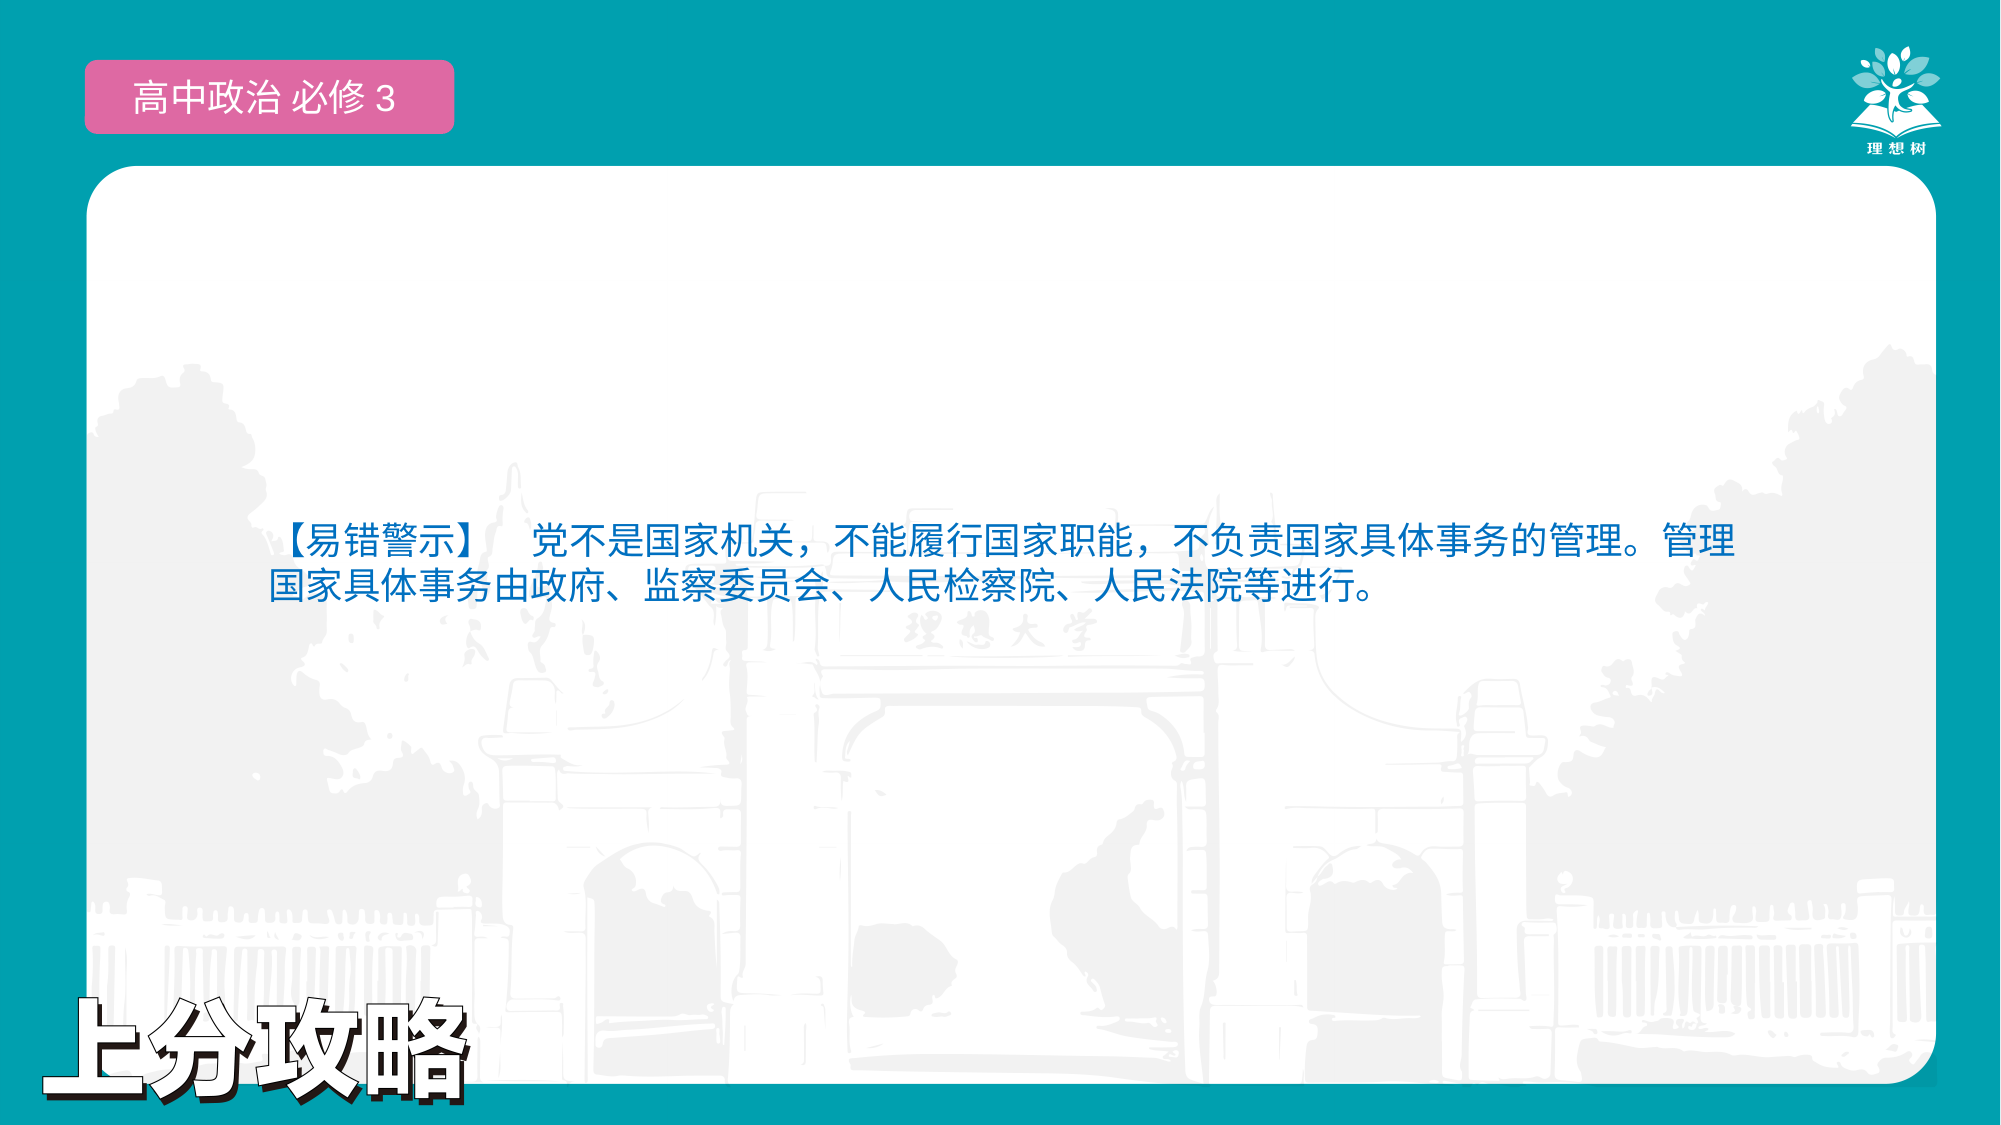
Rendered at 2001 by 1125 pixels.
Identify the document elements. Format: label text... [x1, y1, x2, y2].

picture [0, 0, 2001, 1125]
text_box 高中政治 必修3 [83, 58, 456, 135]
text_box 【易错警示】 党不是国家机关，不能履行国家职能，不负责国家具体事务的管理。管理国家具体事务由政府、监察委员会、人民检察院、人民法院等进行。 [253, 509, 1751, 615]
